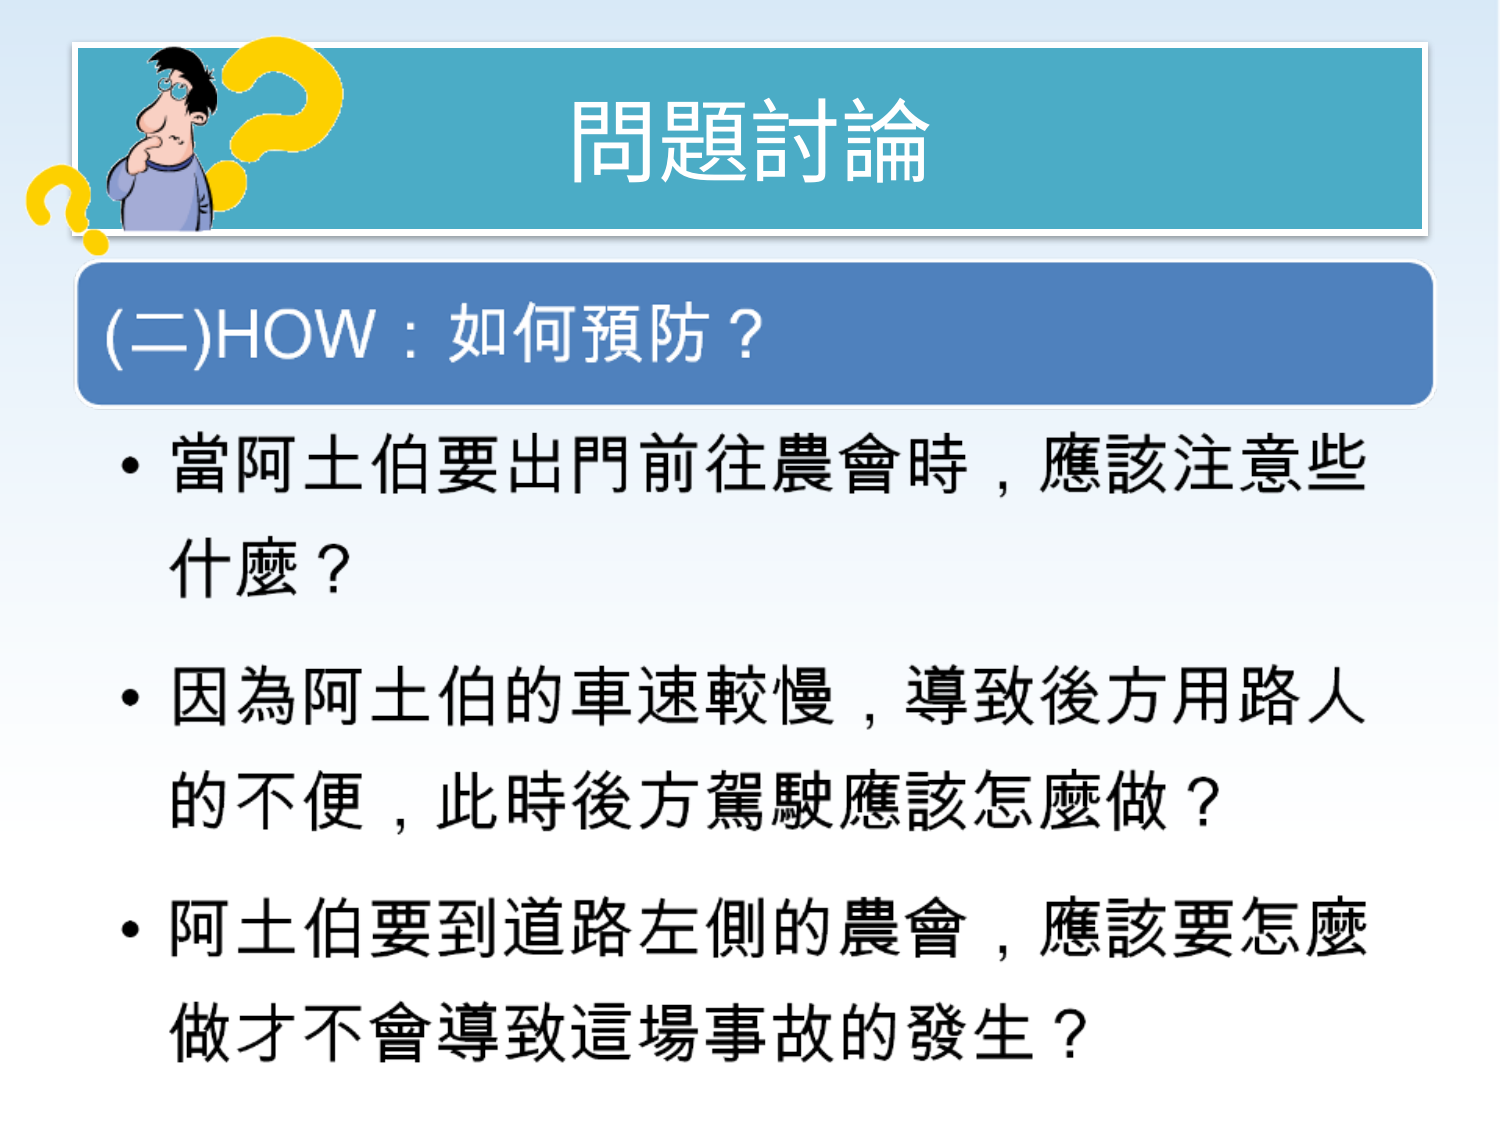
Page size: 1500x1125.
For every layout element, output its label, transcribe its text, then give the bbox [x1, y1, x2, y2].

picture [0, 0, 1500, 1125]
title 問題討論 [371, 42, 1428, 231]
